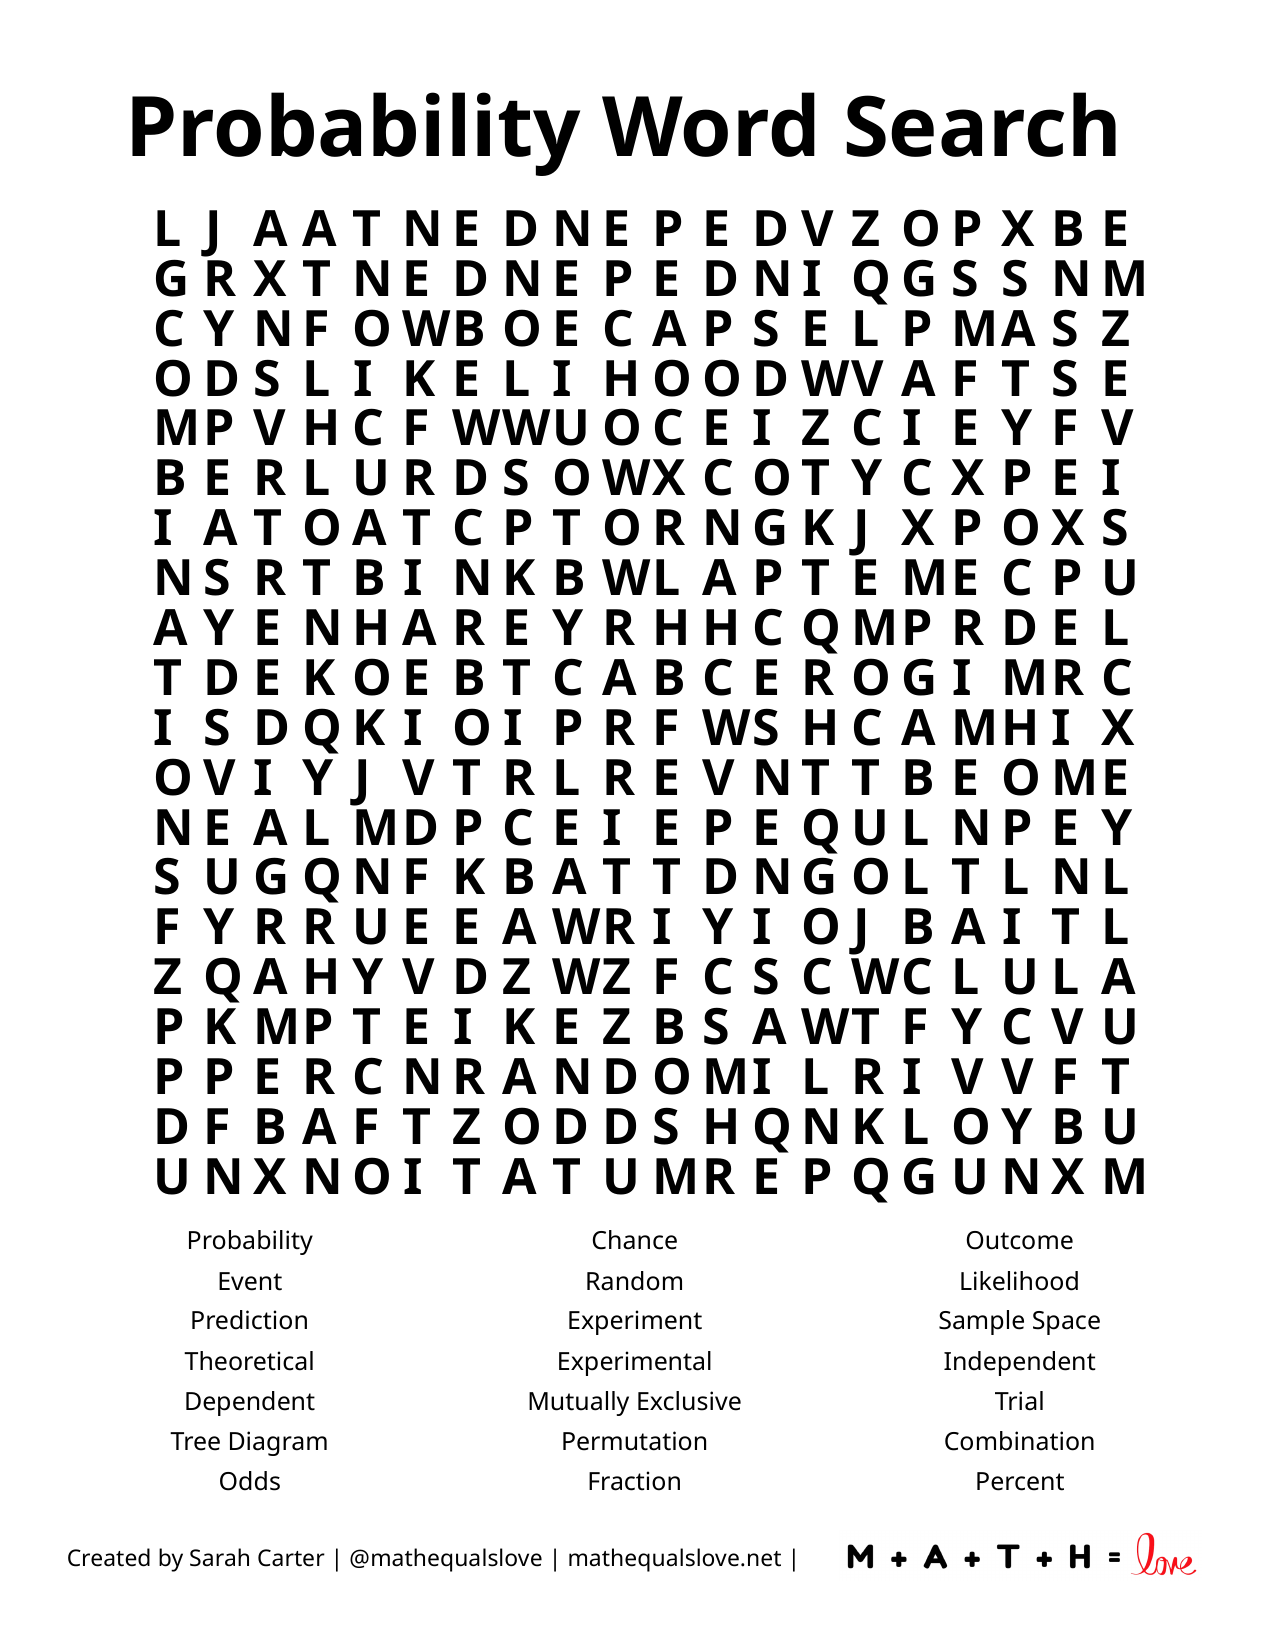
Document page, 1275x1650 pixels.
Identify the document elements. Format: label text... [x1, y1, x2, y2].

table_header Outcome [827, 1223, 1212, 1263]
table_header Chance [442, 1223, 827, 1263]
table_cell Experimental [442, 1343, 827, 1383]
table_cell Combination [827, 1424, 1212, 1464]
table_cell Dependent [57, 1383, 442, 1424]
table_cell Independent [827, 1343, 1212, 1383]
table_cell Sample Space [827, 1303, 1212, 1343]
table_cell Prediction [57, 1303, 442, 1343]
text_box Created by Sarah Carter | @mathequalslove | mathequalslove.net | [60, 1537, 1086, 1593]
table_cell Likelihood [827, 1263, 1212, 1303]
text_box Probability Word Search [108, 65, 1162, 181]
table_cell Random [442, 1263, 827, 1303]
table_cell Odds [57, 1464, 442, 1504]
table_cell Event [57, 1263, 442, 1303]
table_header Probability [57, 1223, 442, 1263]
table_cell Tree Diagram [57, 1424, 442, 1464]
table_cell Experiment [442, 1303, 827, 1343]
table_cell Mutually Exclusive [442, 1383, 827, 1424]
table_cell Percent [827, 1464, 1212, 1504]
picture [839, 1530, 1202, 1581]
table_cell Fraction [442, 1464, 827, 1504]
table_cell Trial [827, 1383, 1212, 1424]
table_cell Theoretical [57, 1343, 442, 1383]
table_cell Permutation [442, 1424, 827, 1464]
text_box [138, 201, 1137, 1200]
